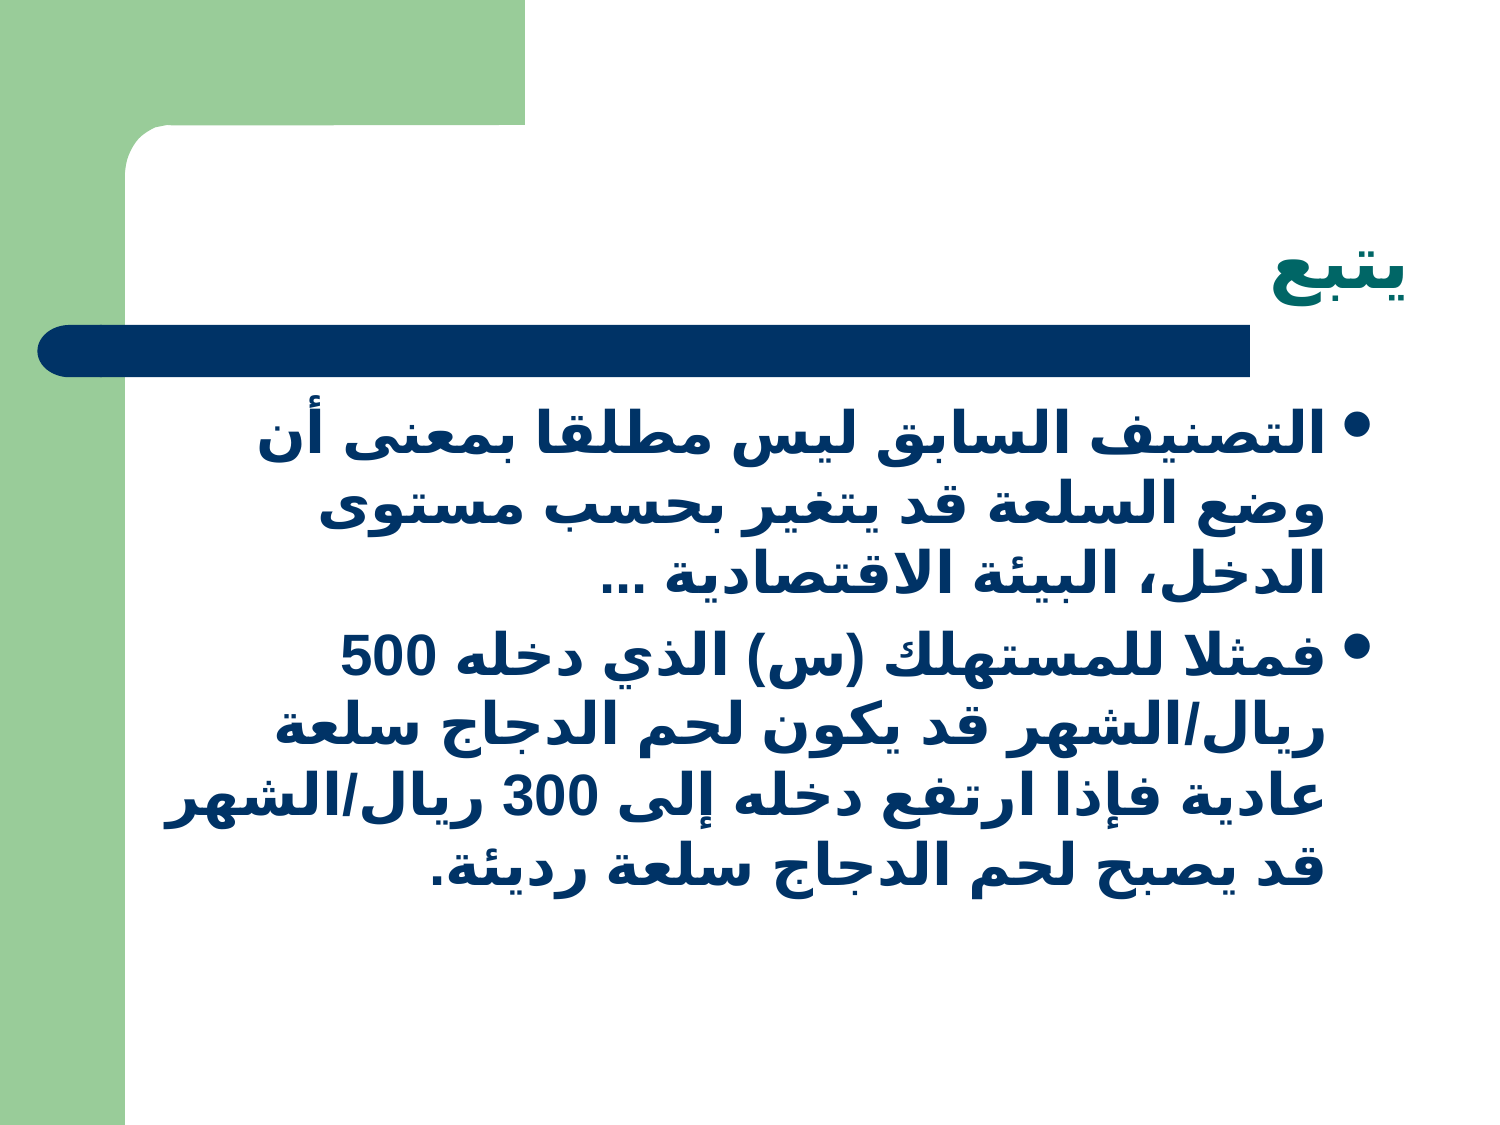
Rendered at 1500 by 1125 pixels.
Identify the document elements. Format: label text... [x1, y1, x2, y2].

list التصنيف السابق ليس مطلقا بمعنى أن وضع السلعة قد يتغير بحسب مستوى الدخل، البيئة الاقتصادية ... فمثلا للمستهلك (س) الذي دخله 500 ريال/الشهر قد يكون لحم الدجاج سلعة عادية فإذا ارتفع دخله إلى 300 ريال/الشهر قد يصبح لحم الدجاج سلعة رديئة. [137, 387, 1400, 999]
title يتبع [125, 125, 1425, 313]
